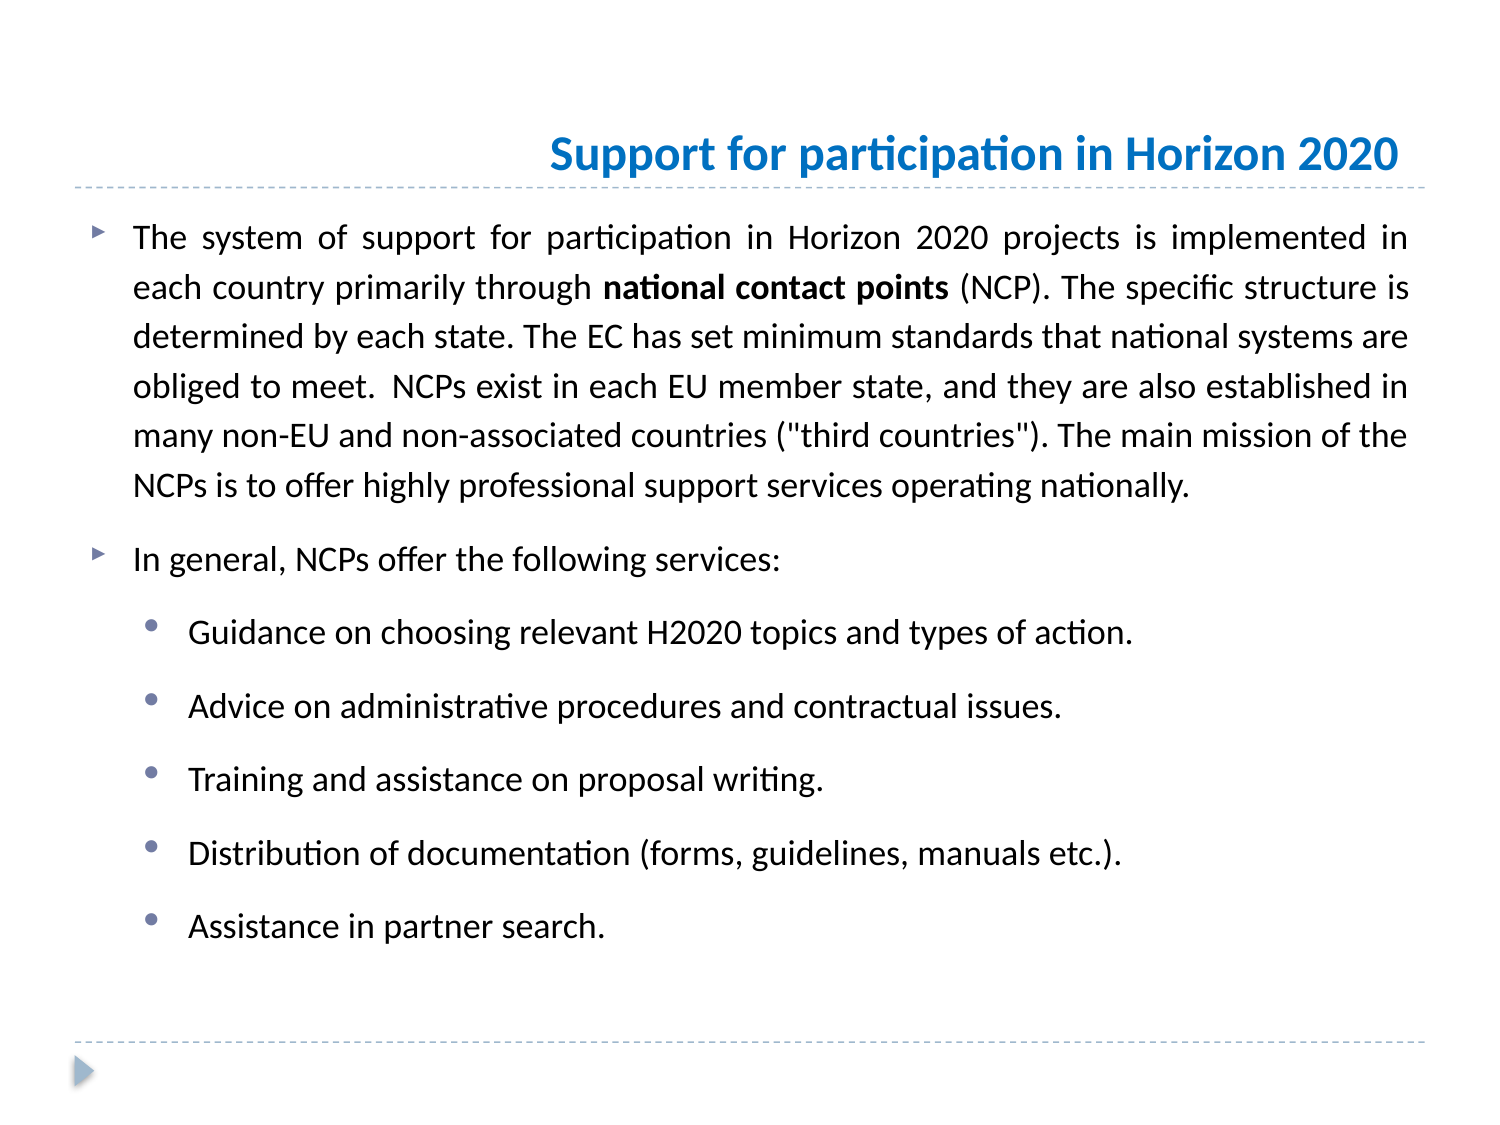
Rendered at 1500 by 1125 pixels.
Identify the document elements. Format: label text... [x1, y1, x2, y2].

list The system of support for participation in Horizon 2020 projects is implemented in each country primarily through national contact points (NCP). The specific structure is determined by each state. The EC has set minimum standards that national systems are obliged to meet. NCPs exist in each EU member state, and they are also established in many non-EU and non-associated countries ("third countries"). The main mission of the NCPs is to offer highly professional support services operating nationally. In general, NCPs offer the following services: Guidance on choosing relevant H2020 topics and types of action. Advice on administrative procedures and contractual issues. Training and assistance on proposal writing. Distribution of documentation (forms, guidelines, manuals etc.). Assistance in partner search. [75, 200, 1425, 1010]
title Support for participation in Horizon 2020 [75, 24, 1425, 188]
